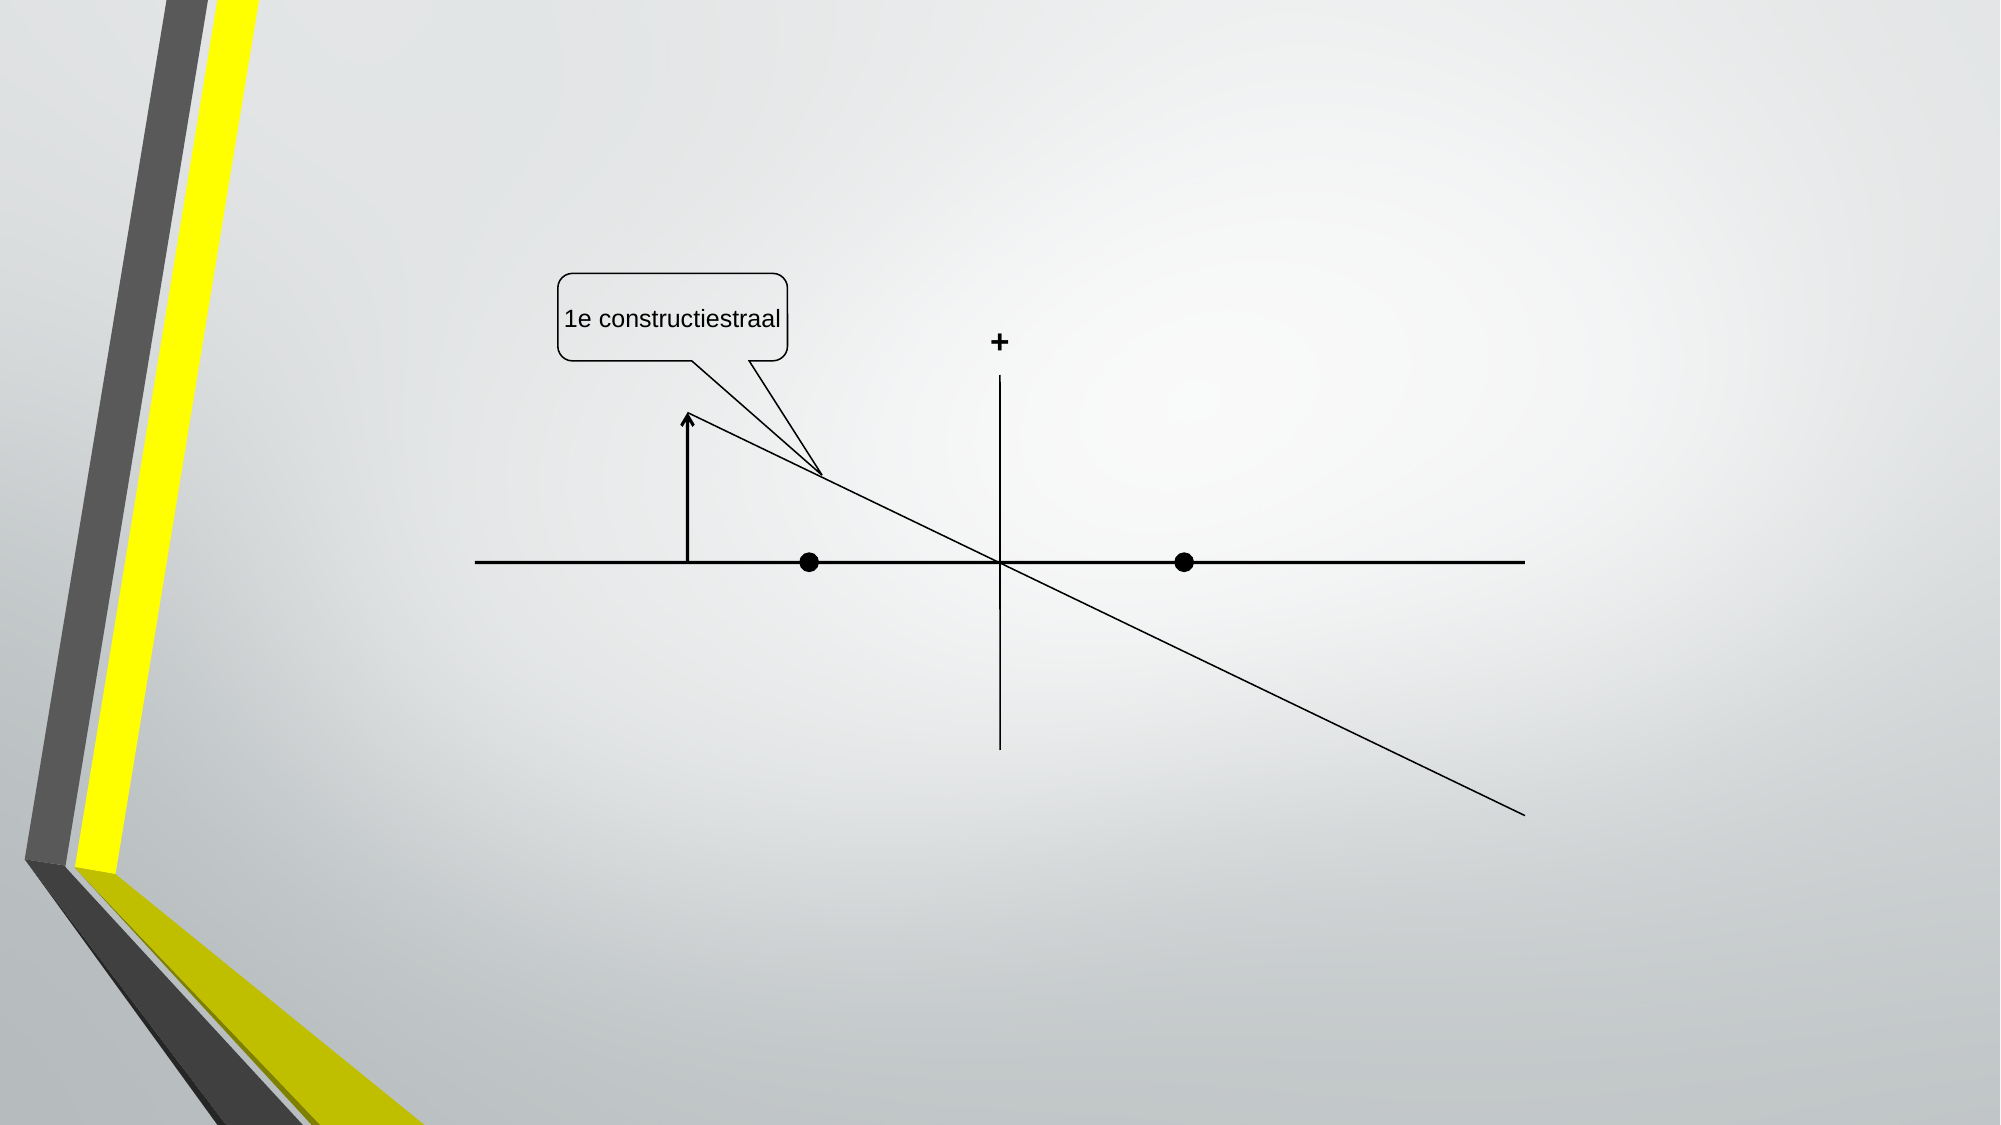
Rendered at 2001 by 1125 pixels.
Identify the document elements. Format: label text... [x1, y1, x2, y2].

text_box [1175, 553, 1194, 572]
text_box 1e constructiestraal [557, 273, 823, 476]
text_box + [975, 312, 1025, 368]
text_box [800, 553, 819, 572]
